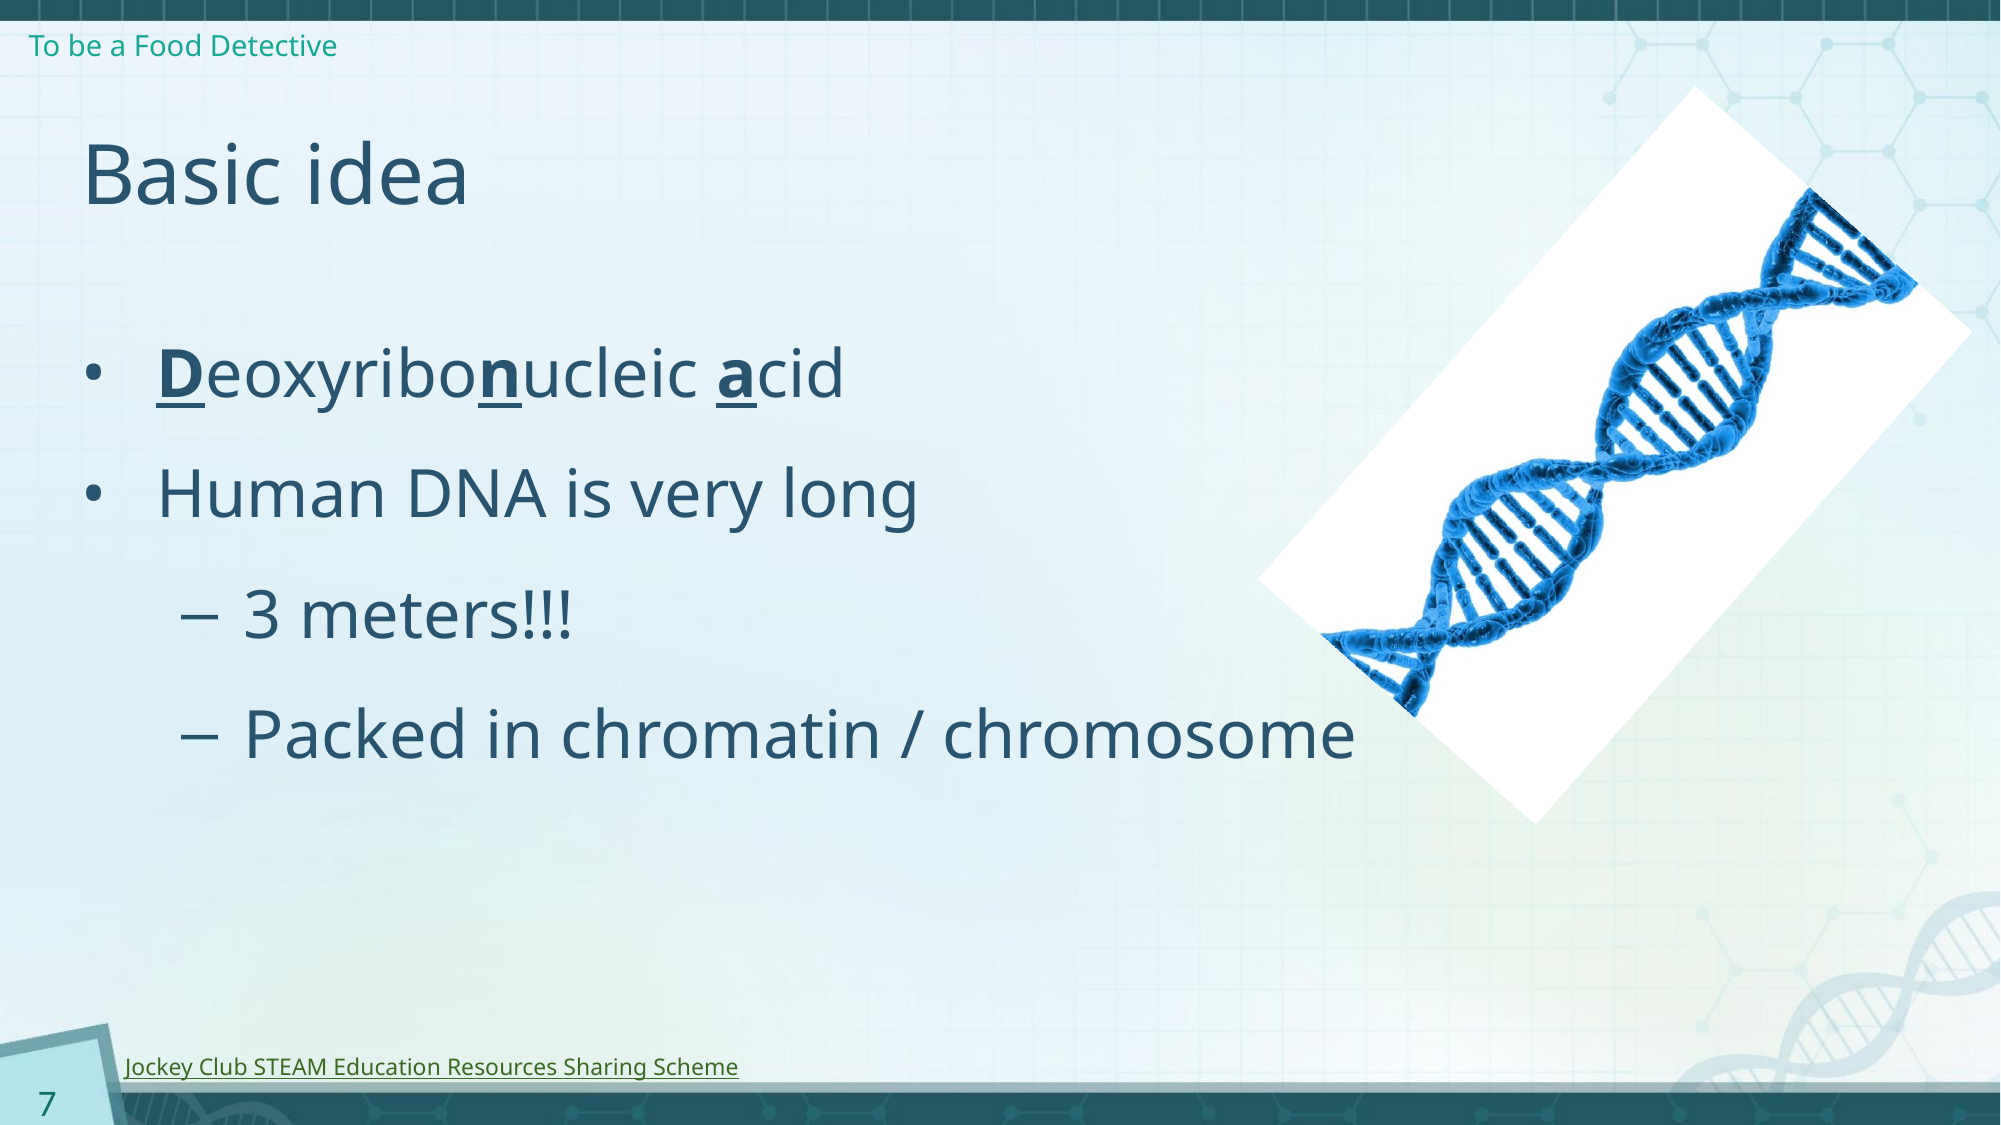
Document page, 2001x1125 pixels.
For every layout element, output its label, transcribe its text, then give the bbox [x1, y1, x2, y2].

slide_number 7 [0, 1071, 96, 1125]
title Basic idea [61, 63, 1571, 279]
picture [0, 0, 2001, 1125]
list Deoxyribonucleic acid Human DNA is very long 3 meters!!! Packed in chromatin / chromosome [61, 281, 1862, 1040]
